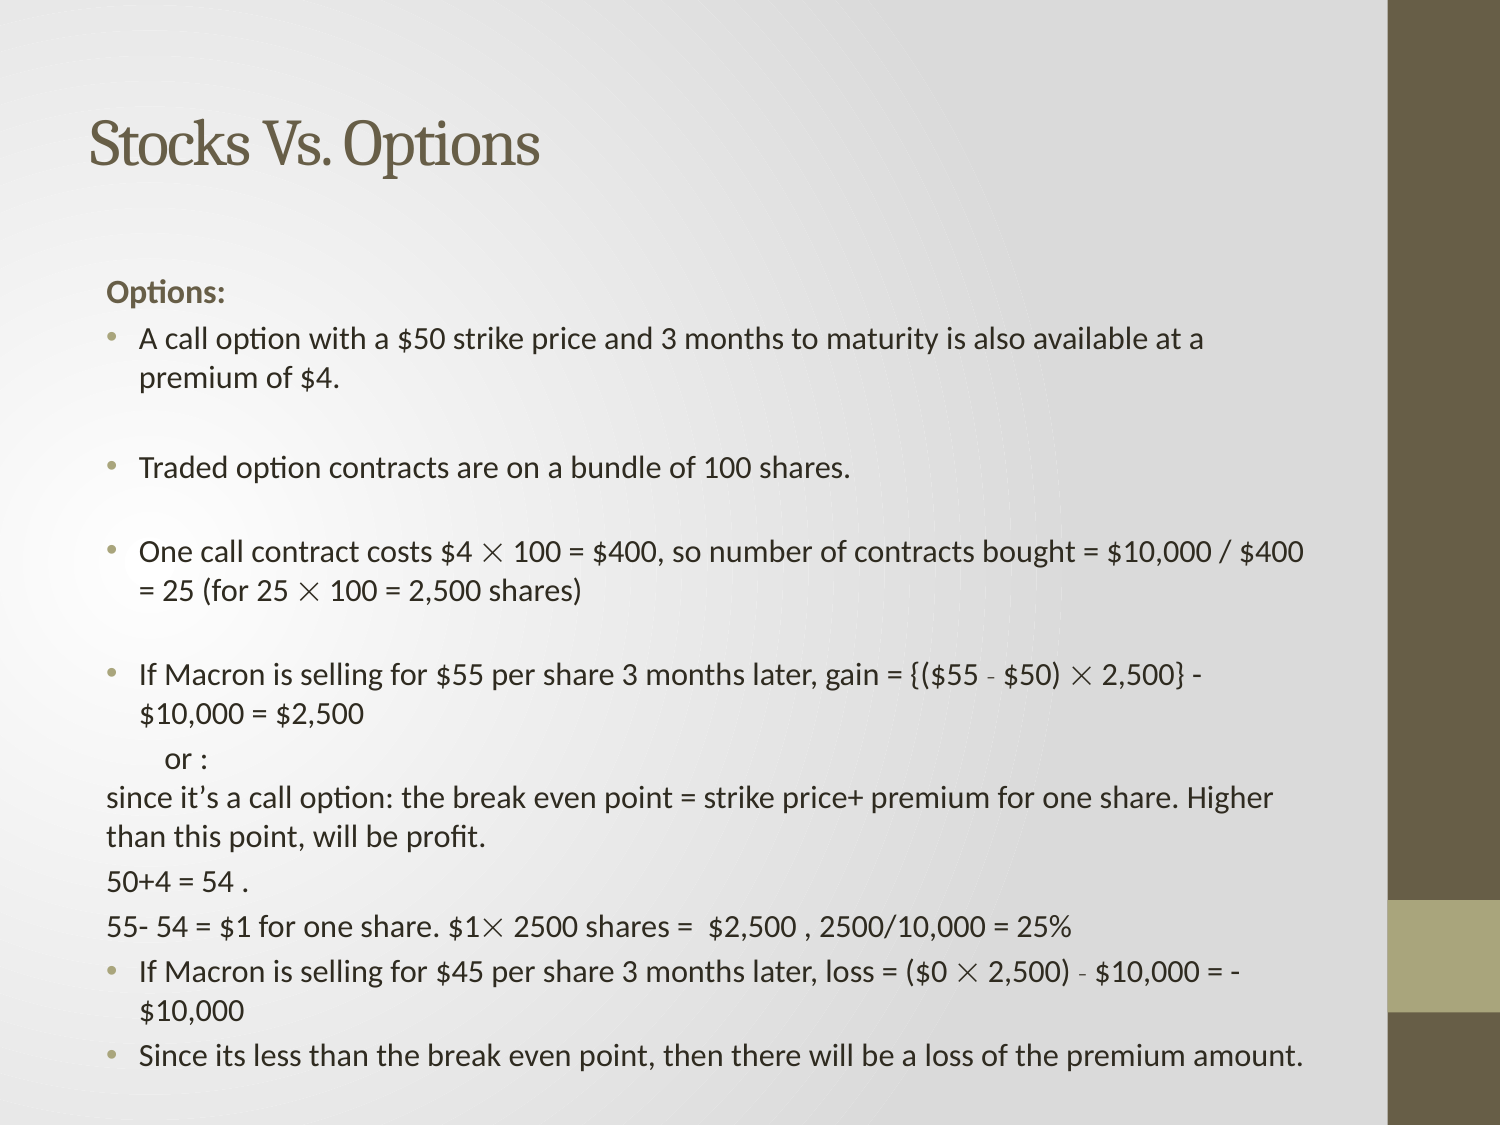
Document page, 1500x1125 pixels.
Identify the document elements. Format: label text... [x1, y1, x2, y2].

title Stocks Vs. Options [75, 45, 1325, 233]
list Options: A call option with a $50 strike price and 3 months to maturity is also available at a premium of $4. Traded option contracts are on a bundle of 100 shares. One call contract costs $4  100 = $400, so number of contracts bought = $10,000 / $400 = 25 (for 25  100 = 2,500 shares) If Macron is selling for $55 per share 3 months later, gain = {($55 – $50)  2,500} - $10,000 = $2,500 or : since it’s a call option: the break even point = strike price+ premium for one share. Higher than this point, will be profit. 50+4 = 54 . 55- 54 = $1 for one share. $1 2500 shares = $2,500 , 2500/10,000 = 25% If Macron is selling for $45 per share 3 months later, loss = ($0  2,500) – $10,000 = -$10,000 Since its less than the break even point, then there will be a loss of the premium amount. [75, 262, 1325, 1106]
